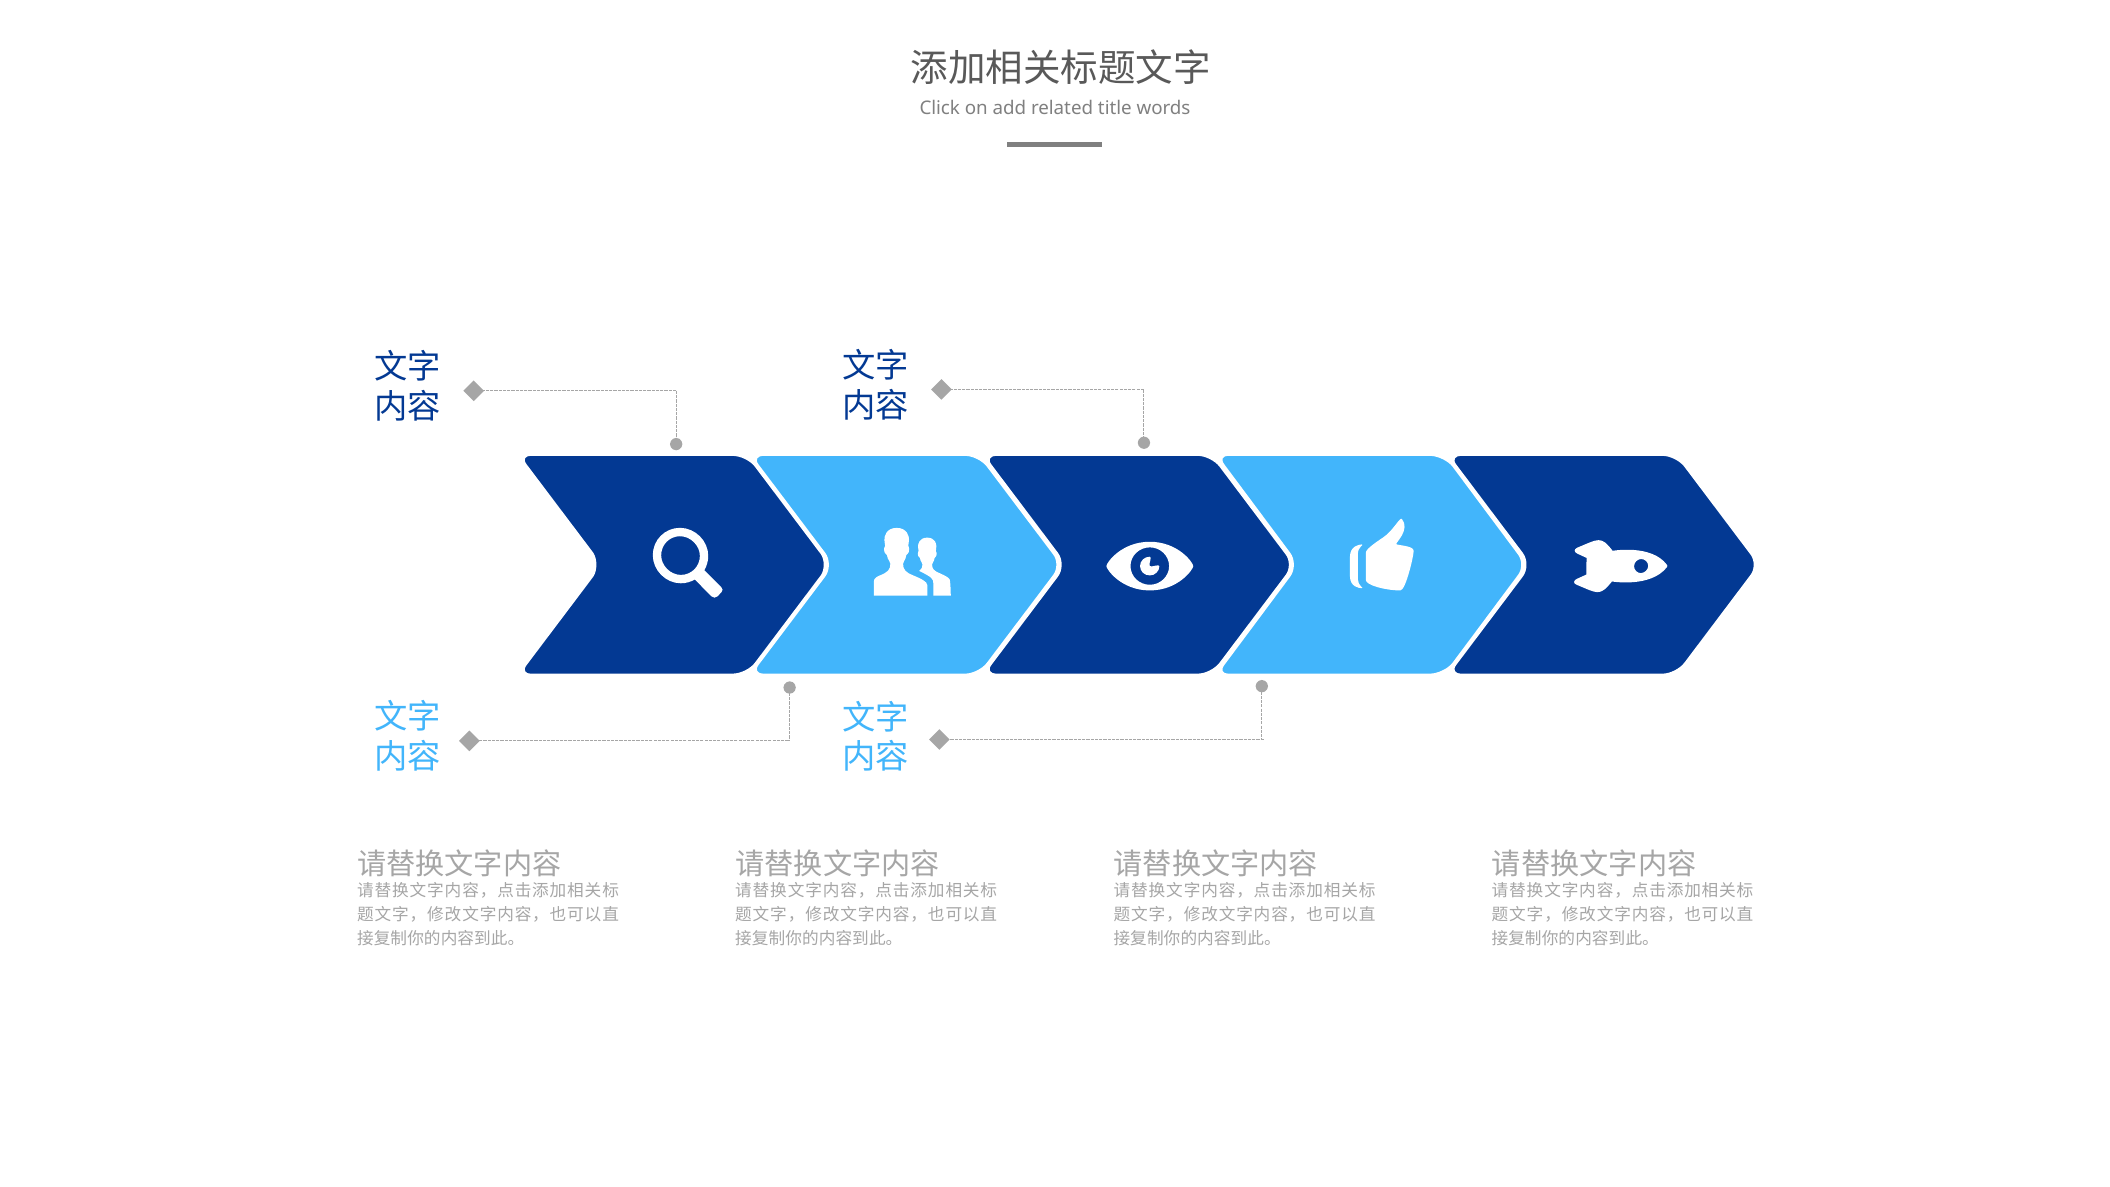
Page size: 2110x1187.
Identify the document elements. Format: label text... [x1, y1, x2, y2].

text_box 文字内容 [834, 343, 917, 424]
text_box 请替换文字内容，点击添加相关标题文字，修改文字内容，也可以直接复制你的内容到此。 [1113, 876, 1376, 948]
text_box 文字内容 [366, 695, 449, 775]
text_box 请替换文字内容 [357, 838, 570, 876]
text_box 请替换文字内容，点击添加相关标题文字，修改文字内容，也可以直接复制你的内容到此。 [735, 876, 998, 948]
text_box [520, 454, 1757, 676]
text_box 请替换文字内容，点击添加相关标题文字，修改文字内容，也可以直接复制你的内容到此。 [1491, 876, 1754, 948]
text_box 请替换文字内容 [735, 838, 948, 876]
text_box 请替换文字内容 [1491, 838, 1704, 876]
text_box 文字内容 [834, 695, 917, 776]
text_box 文字内容 [366, 345, 449, 426]
text_box 添加相关标题文字 [877, 37, 1245, 95]
text_box 请替换文字内容，点击添加相关标题文字，修改文字内容，也可以直接复制你的内容到此。 [357, 876, 620, 948]
text_box 请替换文字内容 [1113, 838, 1326, 876]
text_box Click on add related title words [877, 89, 1232, 124]
